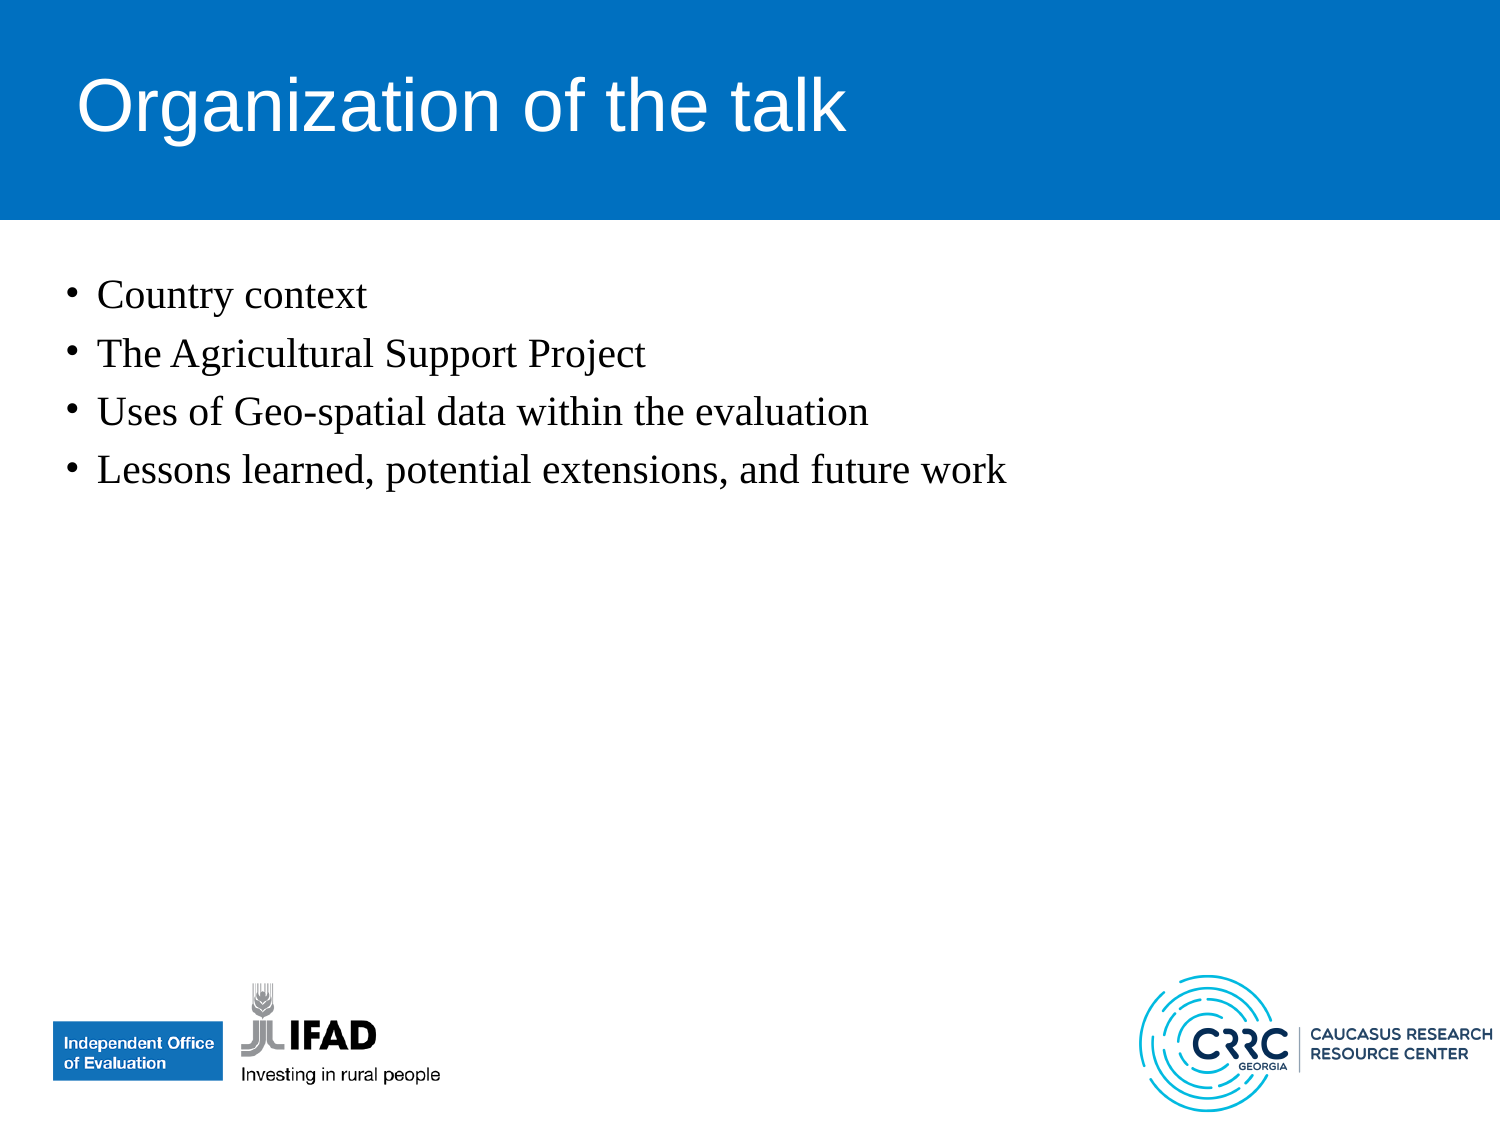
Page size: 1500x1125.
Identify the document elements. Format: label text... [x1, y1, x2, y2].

list Organization of the talk [76, 30, 1412, 173]
picture [1125, 962, 1500, 1125]
picture [53, 980, 443, 1089]
list Country context The Agricultural Support Project Uses of Geo-spatial data within the evaluation Lessons learned, potential extensions, and future work [64, 267, 1388, 998]
